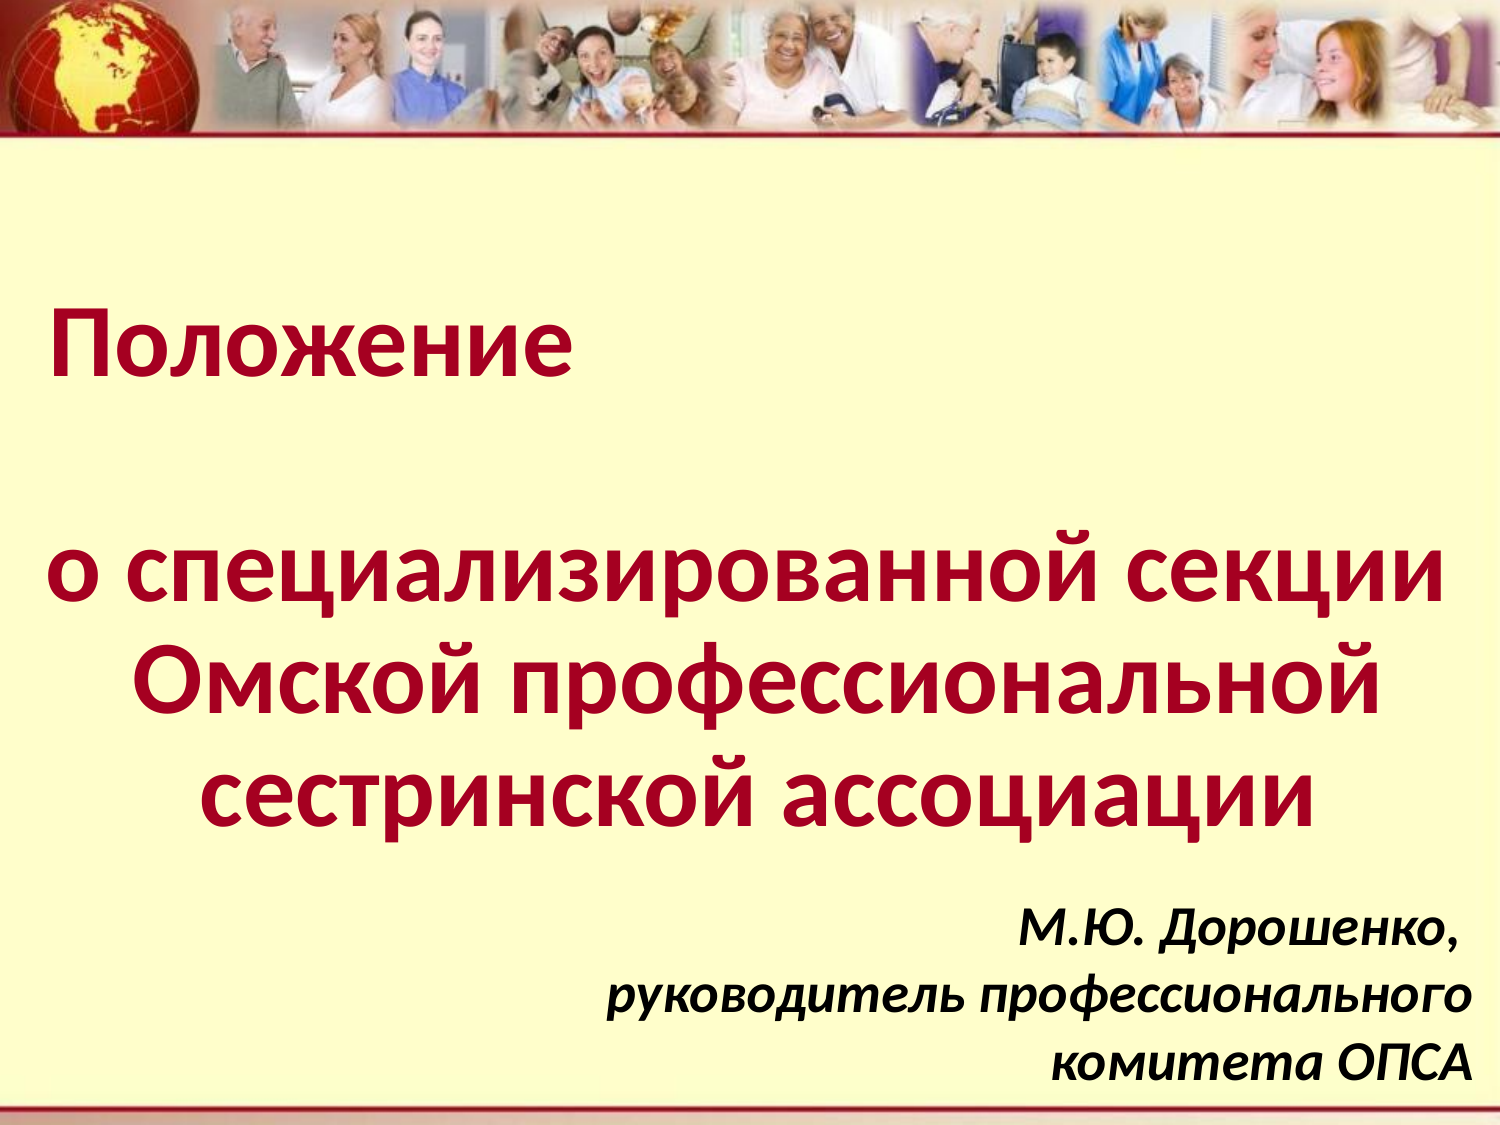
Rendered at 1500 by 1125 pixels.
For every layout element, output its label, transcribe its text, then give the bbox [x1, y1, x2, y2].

text_box Положение о специализированной секции Омской профессиональной сестринской ассоциации [29, 278, 1489, 856]
text_box М.Ю. Дорошенко, руководитель профессионального комитета ОПСА [324, 881, 1489, 1099]
picture [0, 0, 1500, 1125]
